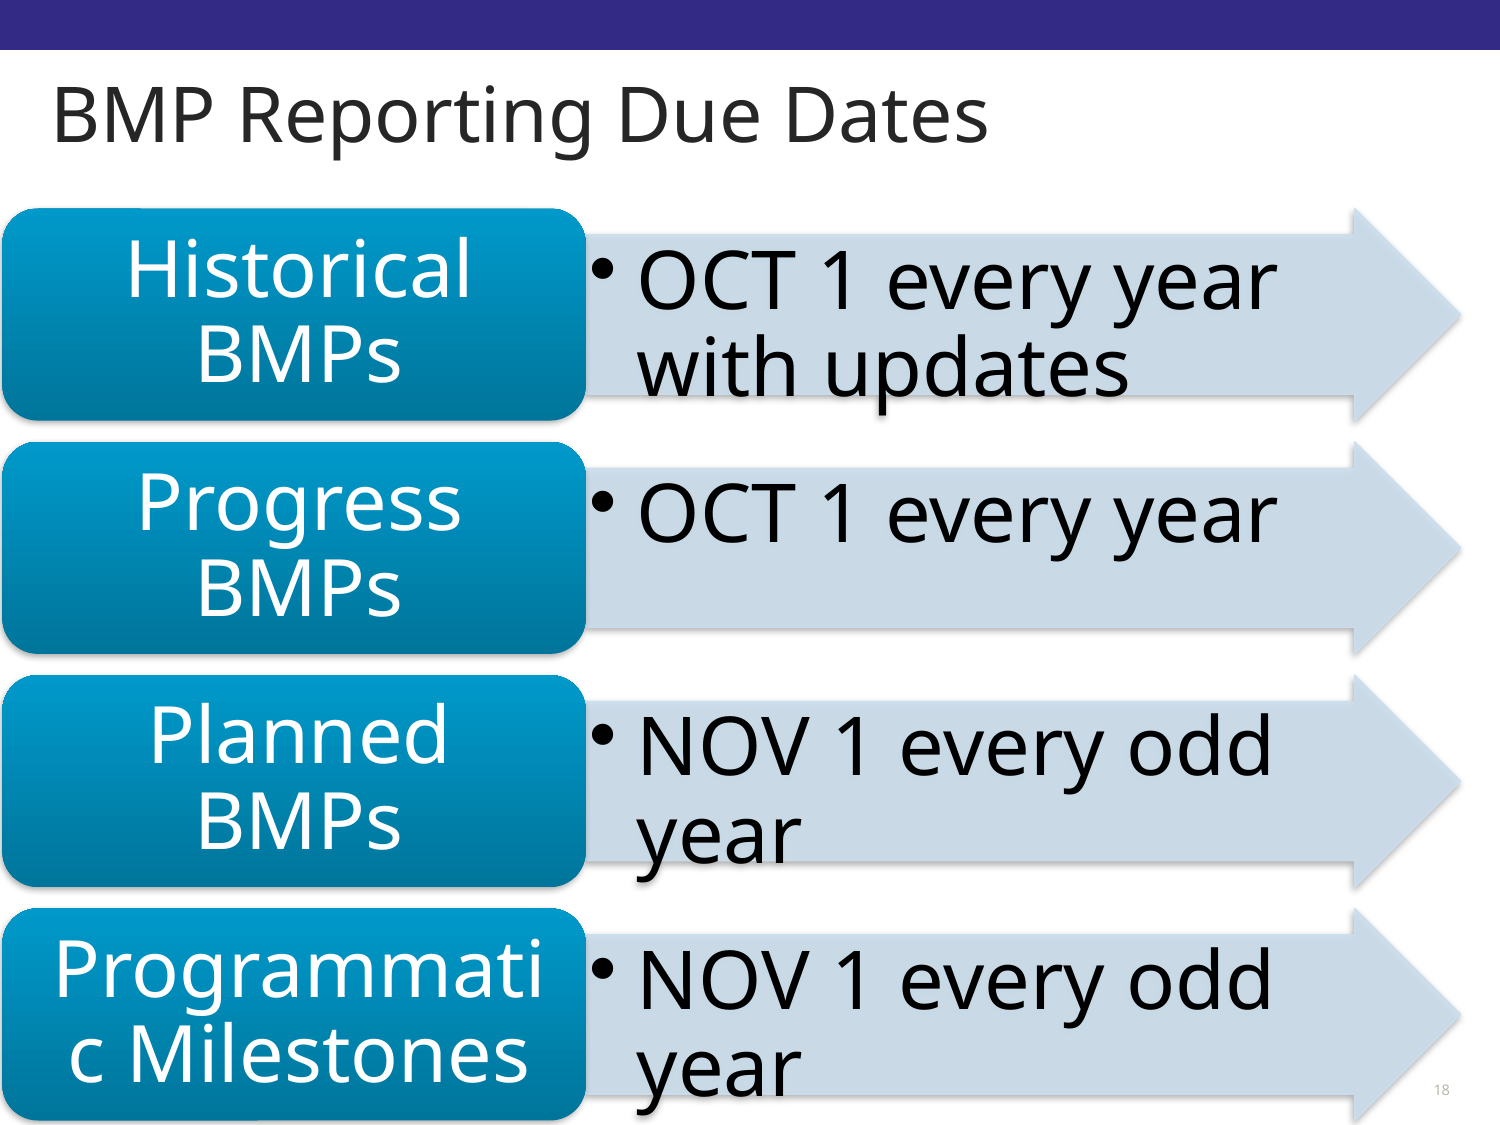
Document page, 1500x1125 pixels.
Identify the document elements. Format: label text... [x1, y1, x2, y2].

title BMP Reporting Due Dates [49, 74, 1451, 206]
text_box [2, 207, 1461, 1121]
